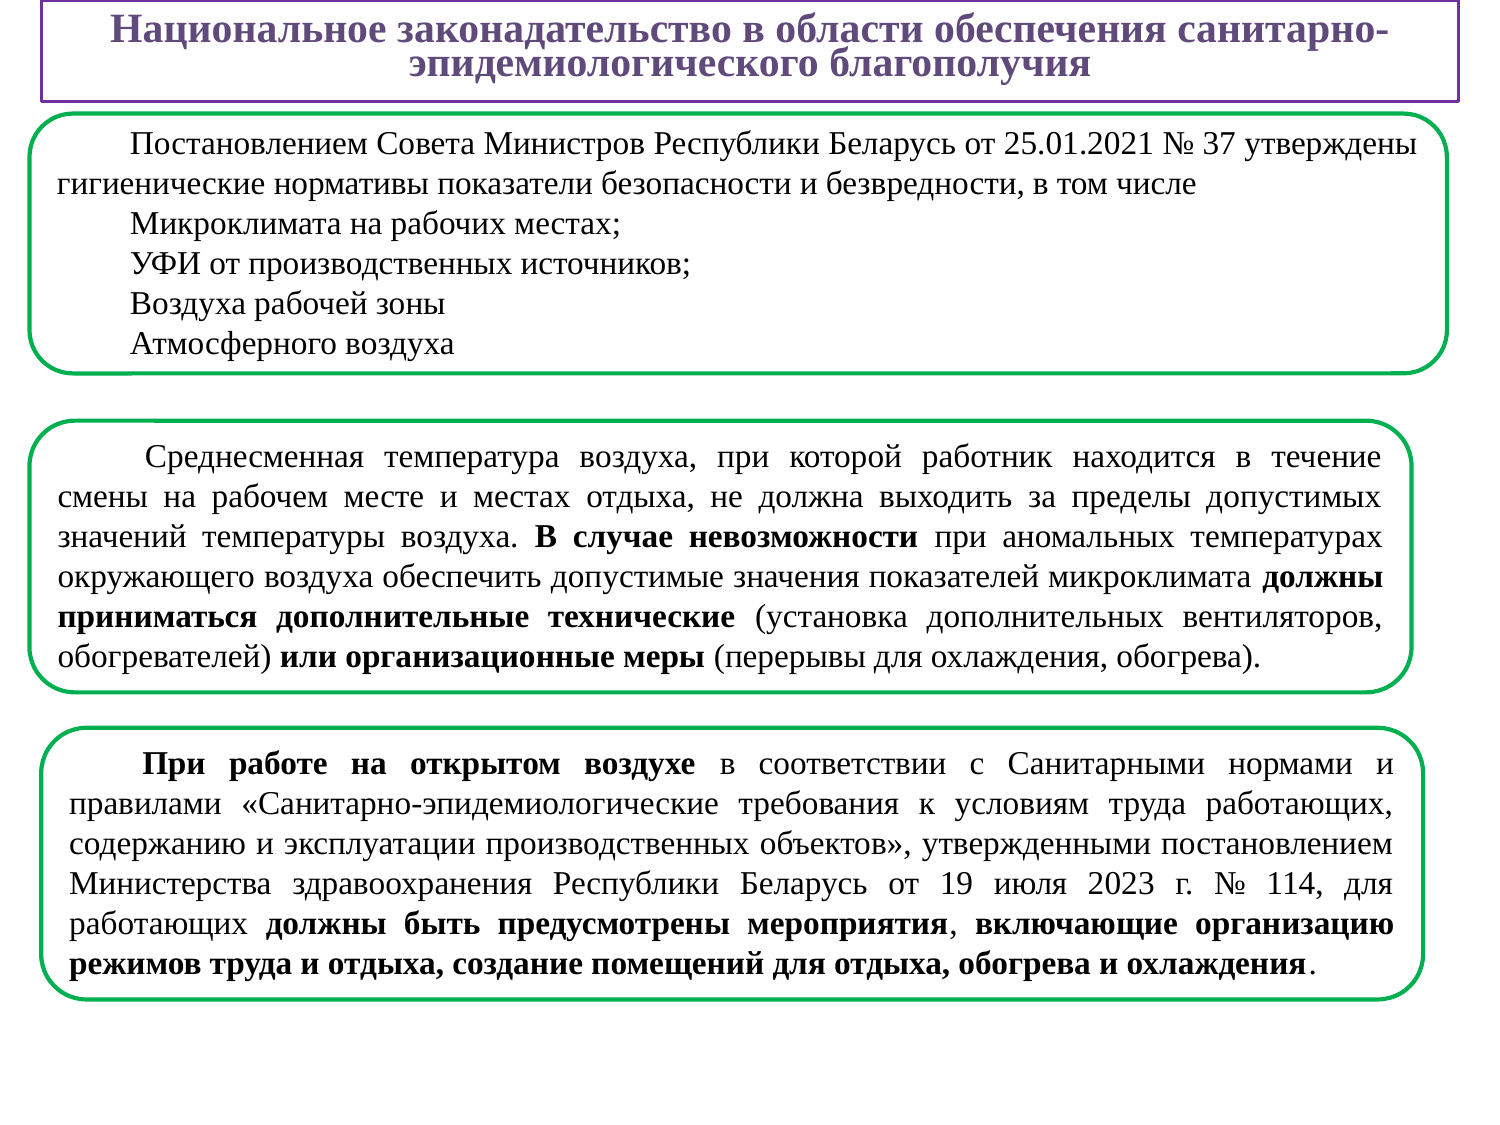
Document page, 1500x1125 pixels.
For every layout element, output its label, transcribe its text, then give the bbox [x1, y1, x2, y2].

text_box Постановлением Совета Министров Республики Беларусь от 25.01.2021 № 37 утверждены гигиенические нормативы показатели безопасности и безвредности, в том числе Микроклимата на рабочих местах; УФИ от производственных источников; Воздуха рабочей зоны Атмосферного воздуха [27, 111, 1450, 376]
text_box При работе на открытом воздухе в соответствии с Санитарными нормами и правилами «Санитарно-эпидемиологические требования к условиям труда работающих, содержанию и эксплуатации производственных объектов», утвержденными постановлением Министерства здравоохранения Республики Беларусь от 19 июля 2023 г. № 114, для работающих должны быть предусмотрены мероприятия, включающие организацию режимов труда и отдыха, создание помещений для отдыха, обогрева и охлаждения. [39, 725, 1426, 1002]
text_box Среднесменная температура воздуха, при которой работник находится в течение смены на рабочем месте и местах отдыха, не должна выходить за пределы допустимых значений температуры воздуха. В случае невозможности при аномальных температурах окружающего воздуха обеспечить допустимые значения показателей микроклимата должны приниматься дополнительные технические (установка дополнительных вентиляторов, обогревателей) или организационные меры (перерывы для охлаждения, обогрева). [27, 418, 1414, 695]
text_box Национальное законадательство в области обеспечения санитарно-эпидемиологического благополучия [41, 0, 1459, 102]
text_box [0, 420, 1500, 735]
